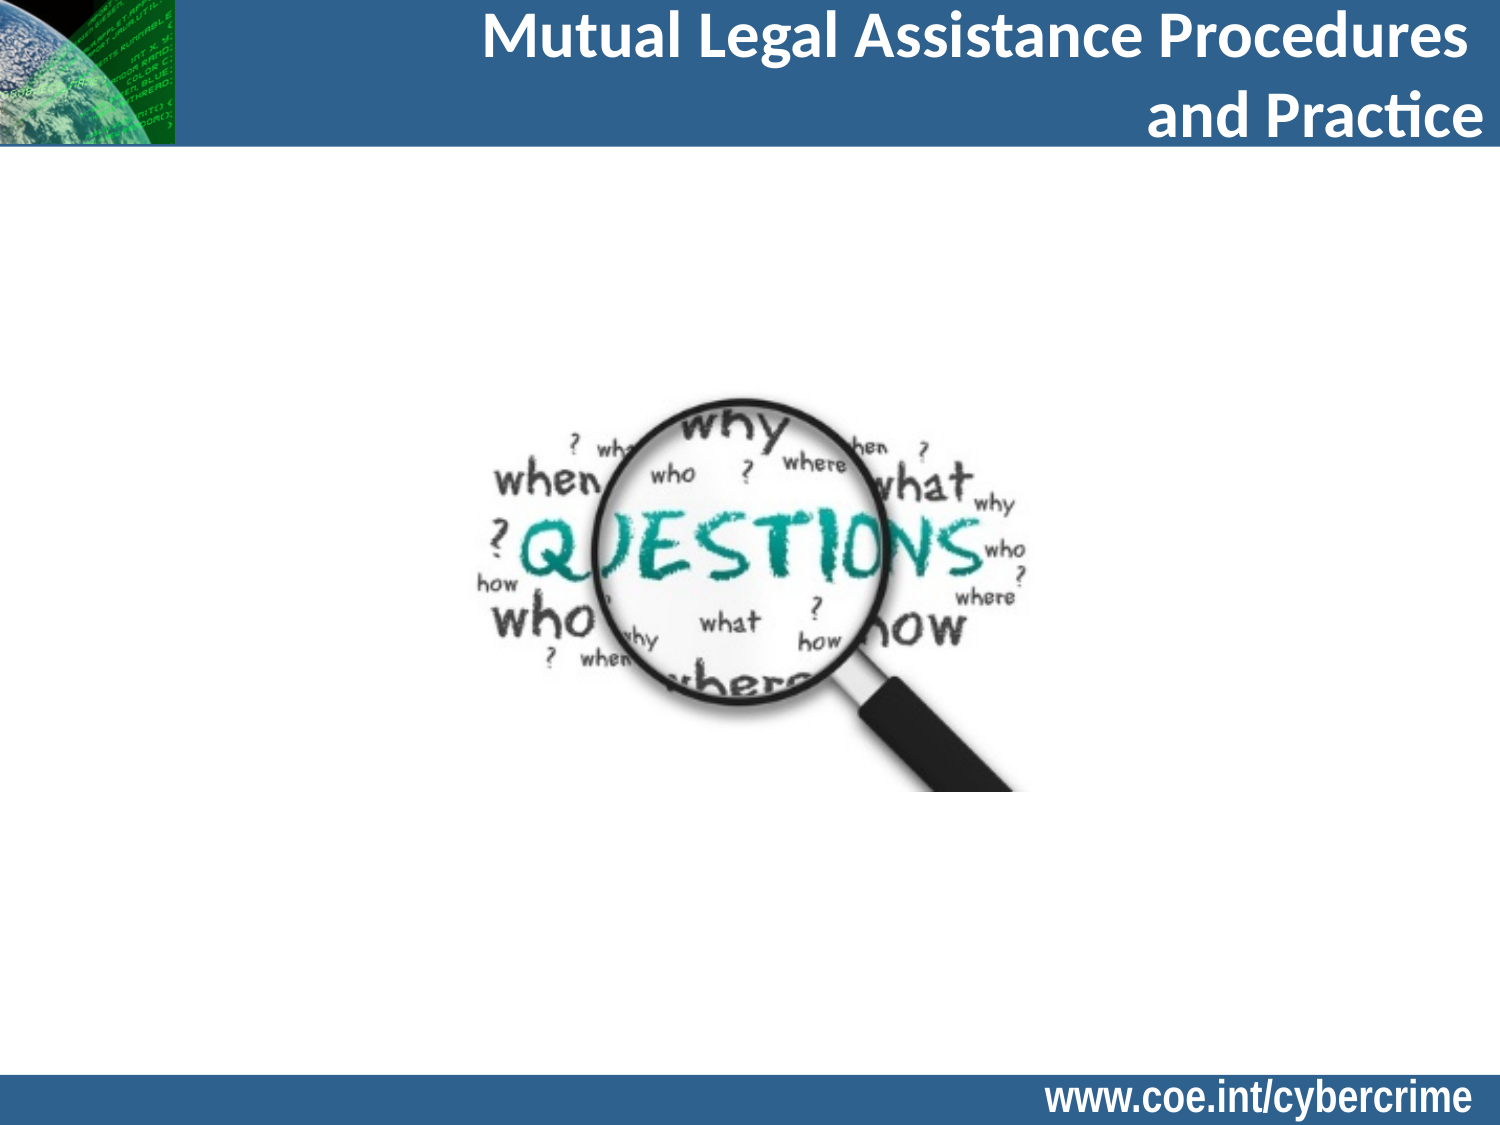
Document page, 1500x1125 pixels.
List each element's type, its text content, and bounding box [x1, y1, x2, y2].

picture [443, 332, 1057, 793]
text_box Mutual Legal Assistance Procedures and Practice [177, 0, 1500, 149]
text_box [0, 1073, 1030, 1125]
text_box www.coe.int/cybercrime [1030, 1059, 1500, 1125]
picture [0, 0, 175, 144]
